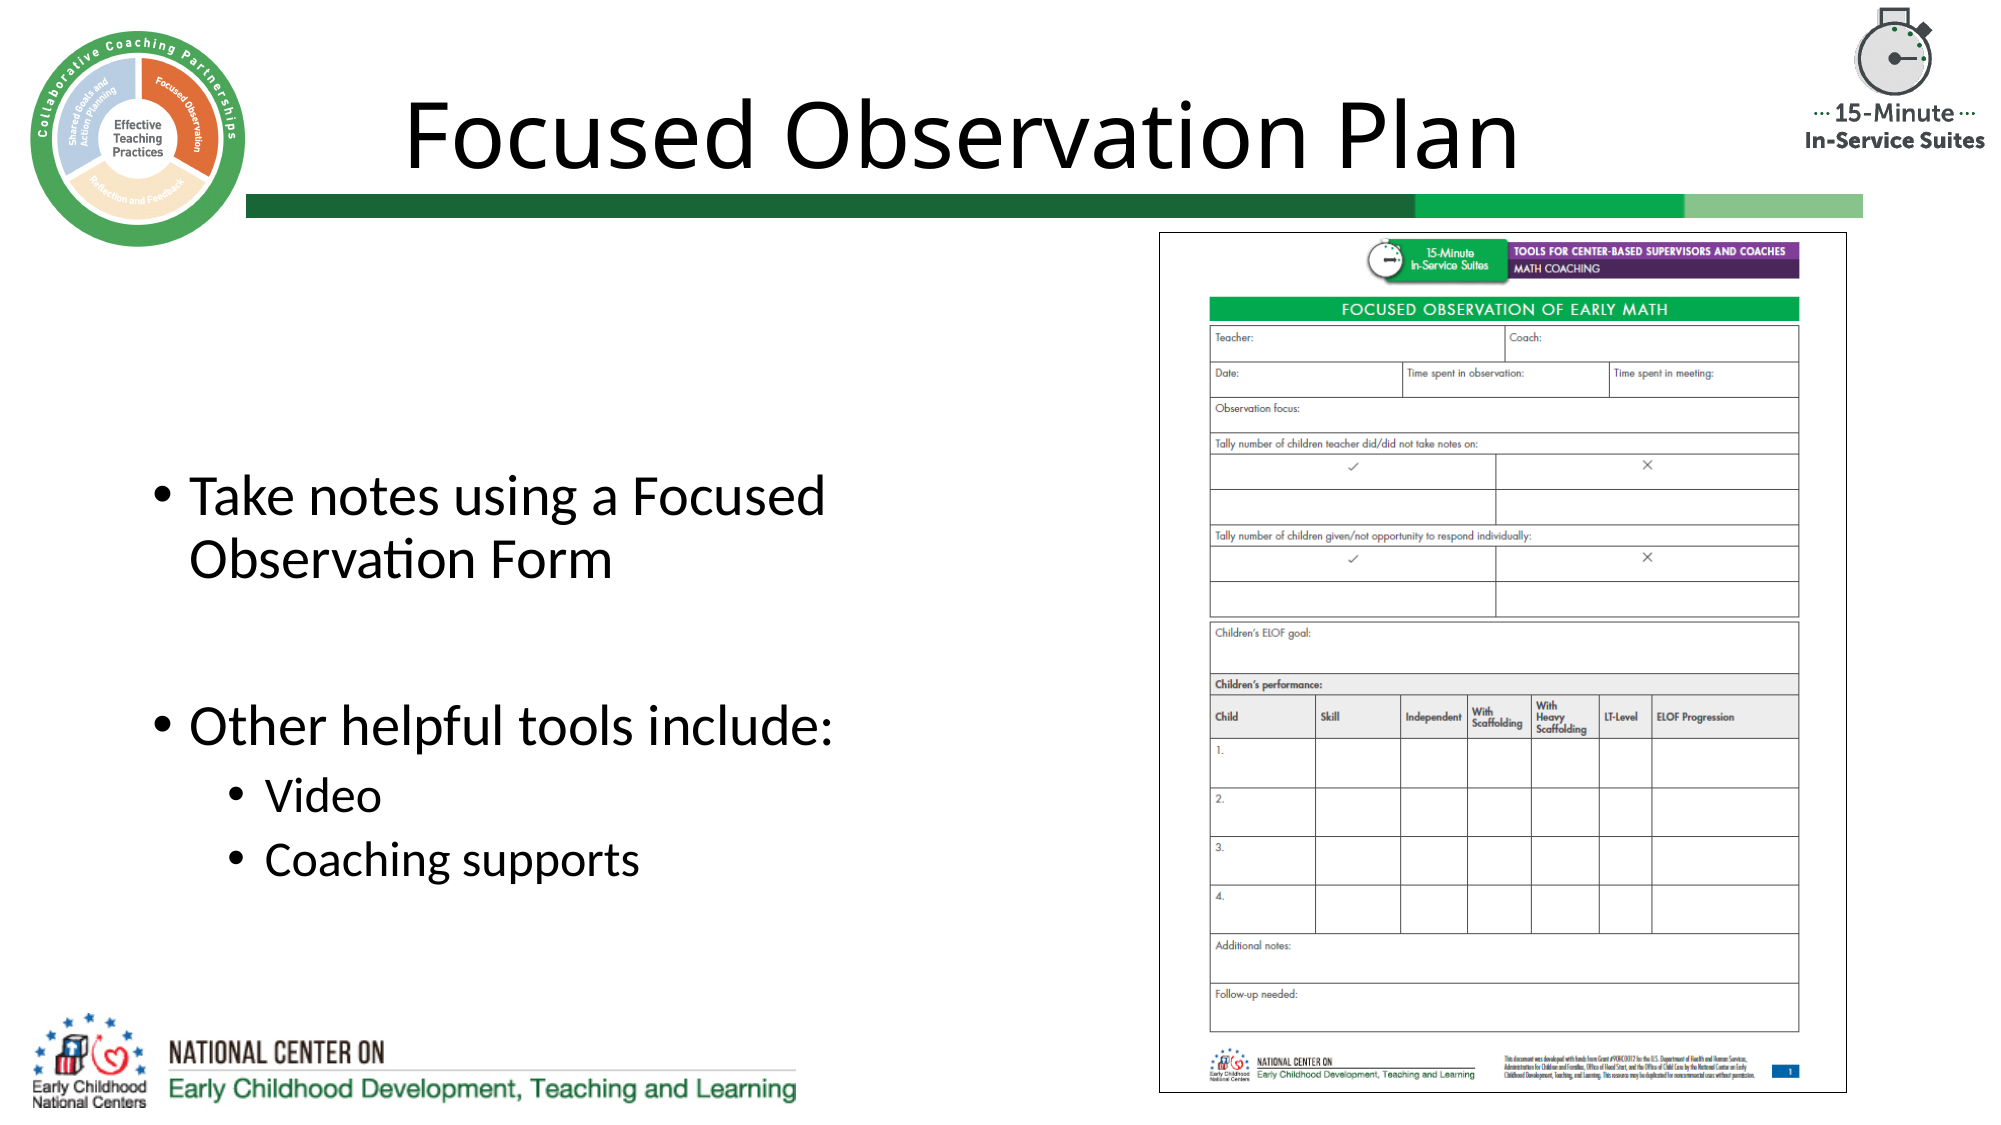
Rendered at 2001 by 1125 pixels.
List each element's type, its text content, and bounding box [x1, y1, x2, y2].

picture [1790, 0, 1999, 161]
title Focused Observation Plan [387, 59, 1863, 218]
picture [29, 30, 387, 247]
picture [33, 1013, 796, 1108]
list Take notes using a Focused Observation Form Other helpful tools include: Video Coaching supports [137, 366, 988, 1014]
picture [1159, 232, 1847, 1093]
